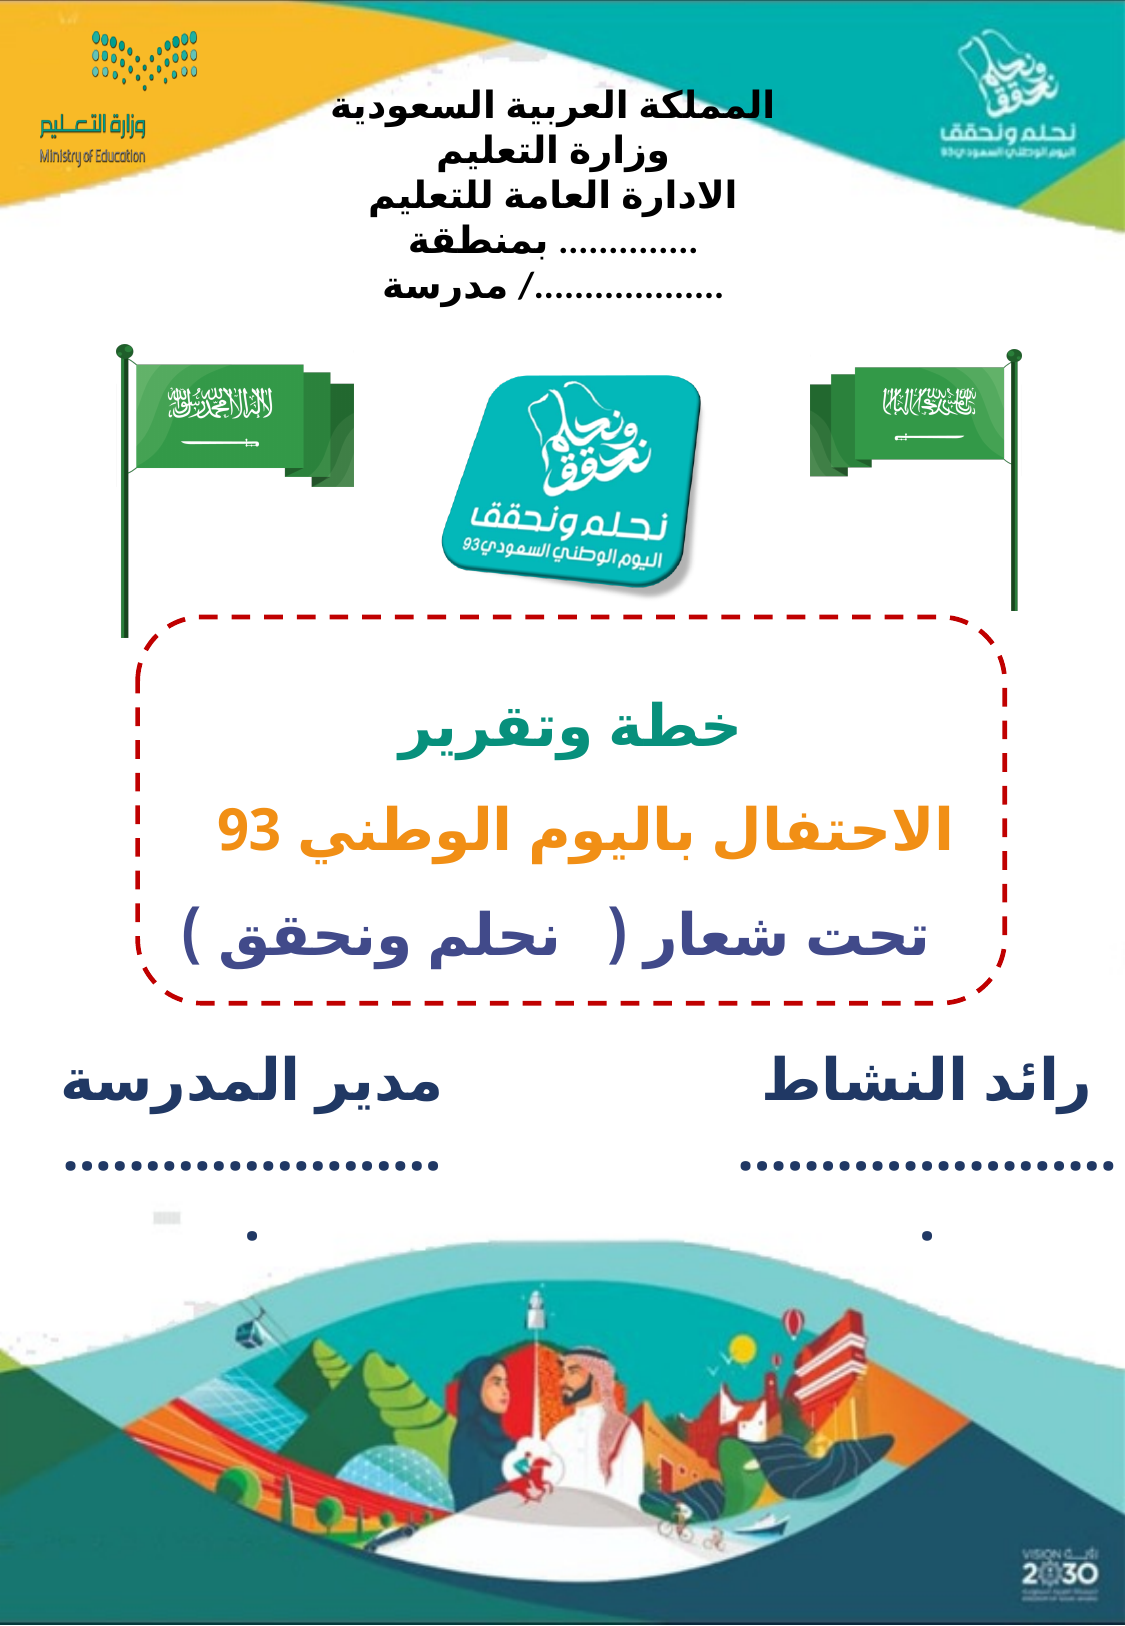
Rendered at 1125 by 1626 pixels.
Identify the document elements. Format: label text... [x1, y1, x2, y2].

text_box خطة وتقرير الاحتفال باليوم الوطني 93 تحت شعار ( نحلم ونحقق ) [137, 616, 1006, 1004]
text_box المملكة العربية السعودية وزارة التعليم الادارة العامة للتعليم بمنطقة .............. مدرسة /................... [251, 70, 855, 317]
picture [0, 0, 1125, 1625]
text_box مدير المدرسة ........................ [41, 1058, 463, 1236]
text_box رائد النشاط ........................ [716, 1058, 1125, 1236]
